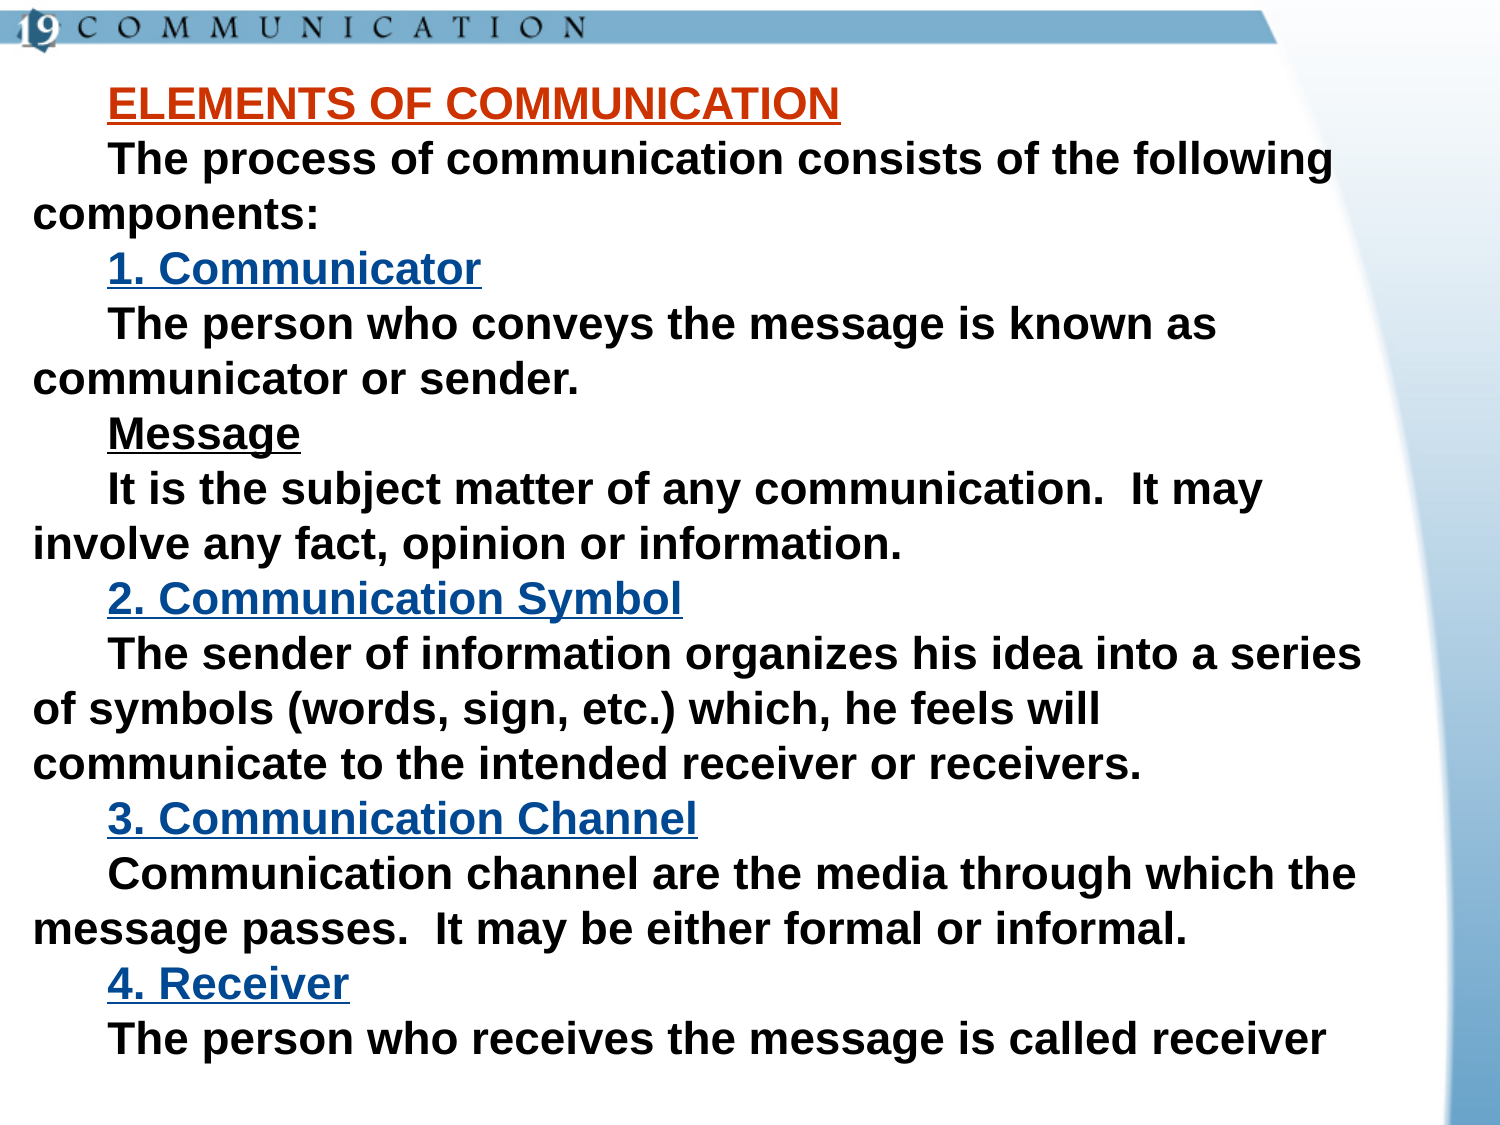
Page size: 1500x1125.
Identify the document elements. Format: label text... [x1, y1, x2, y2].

picture [0, 0, 1500, 1125]
text_box ELEMENTS OF COMMUNICATION The process of communication consists of the following components: 1. Communicator The person who conveys the message is known as communicator or sender. Message It is the subject matter of any communication. It may involve any fact, opinion or information. 2. Communication Symbol The sender of information organizes his idea into a series of symbols (words, sign, etc.) which, he feels will communicate to the intended receiver or receivers. 3. Communication Channel Communication channel are the media through which the message passes. It may be either formal or informal. 4. Receiver The person who receives the message is called receiver [17, 66, 1388, 1071]
